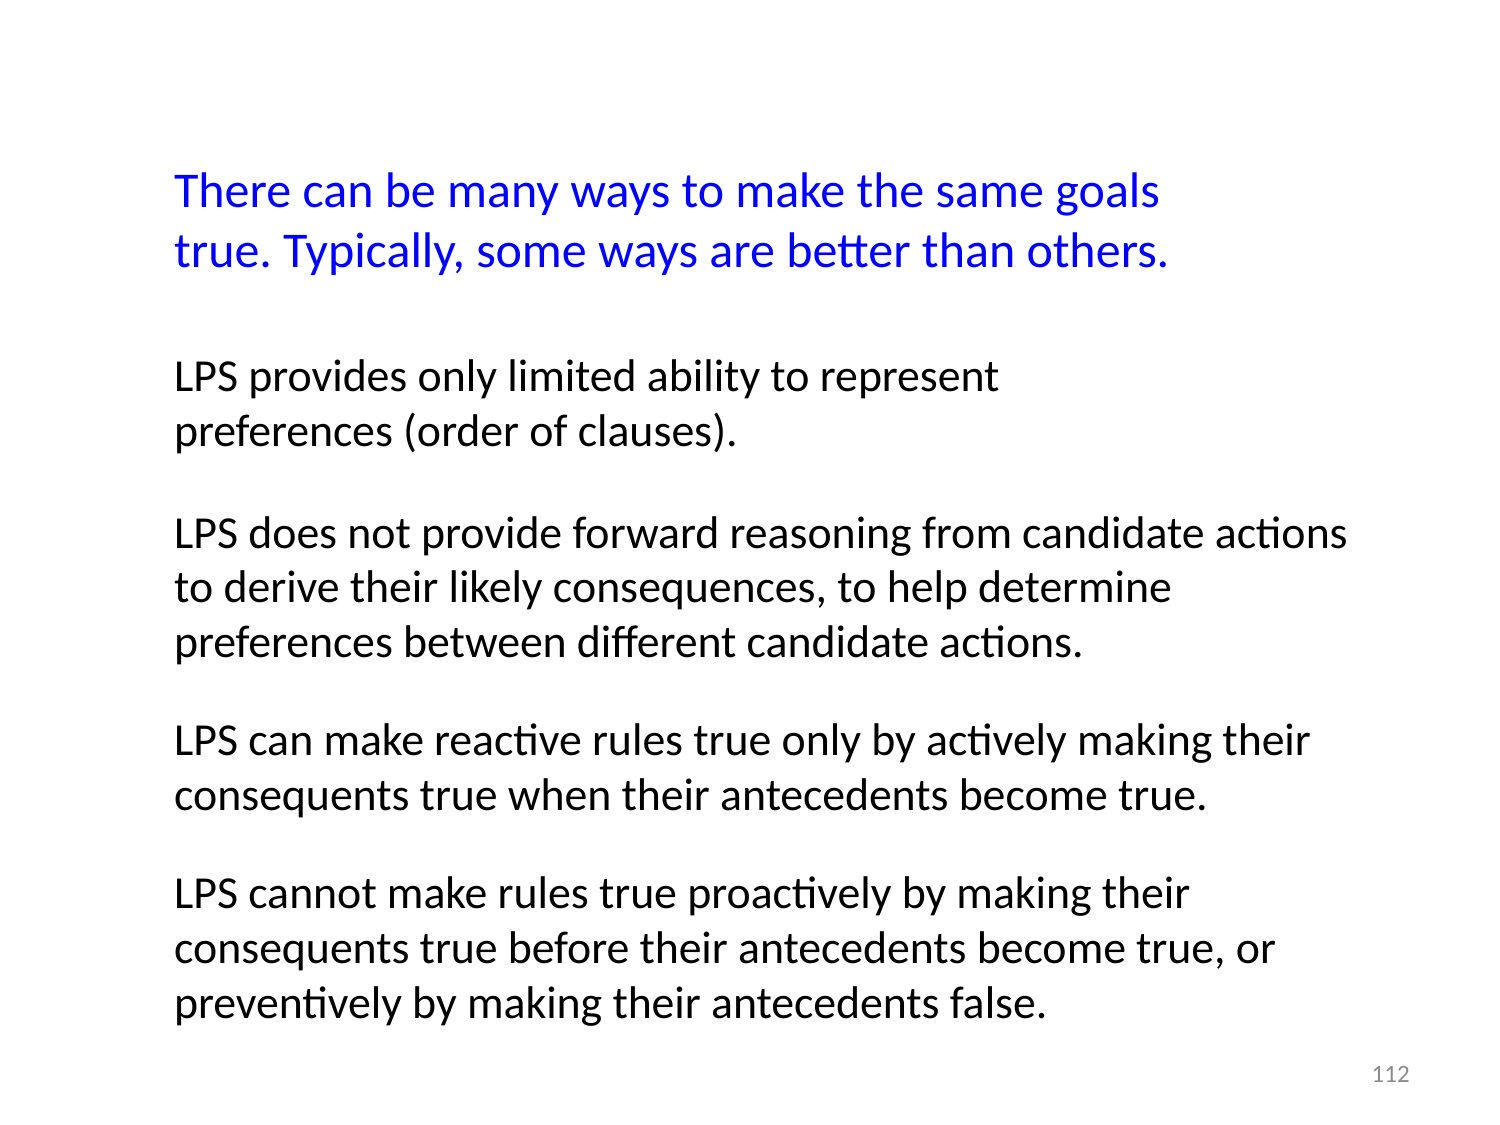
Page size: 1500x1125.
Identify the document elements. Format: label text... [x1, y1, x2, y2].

text_box LPS can make reactive rules true only by actively making their consequents true when their antecedents become true. [159, 702, 1376, 828]
text_box LPS cannot make rules true proactively by making their consequents true before their antecedents become true, or preventively by making their antecedents false. [159, 855, 1353, 1080]
slide_number 112 [1074, 1042, 1425, 1103]
text_box There can be many ways to make the same goals true. Typically, some ways are better than others. [159, 150, 1282, 285]
text_box LPS provides only limited ability to represent preferences (order of clauses). [159, 338, 1140, 463]
text_box LPS does not provide forward reasoning from candidate actions to derive their likely consequences, to help determine preferences between different candidate actions. [159, 494, 1376, 675]
